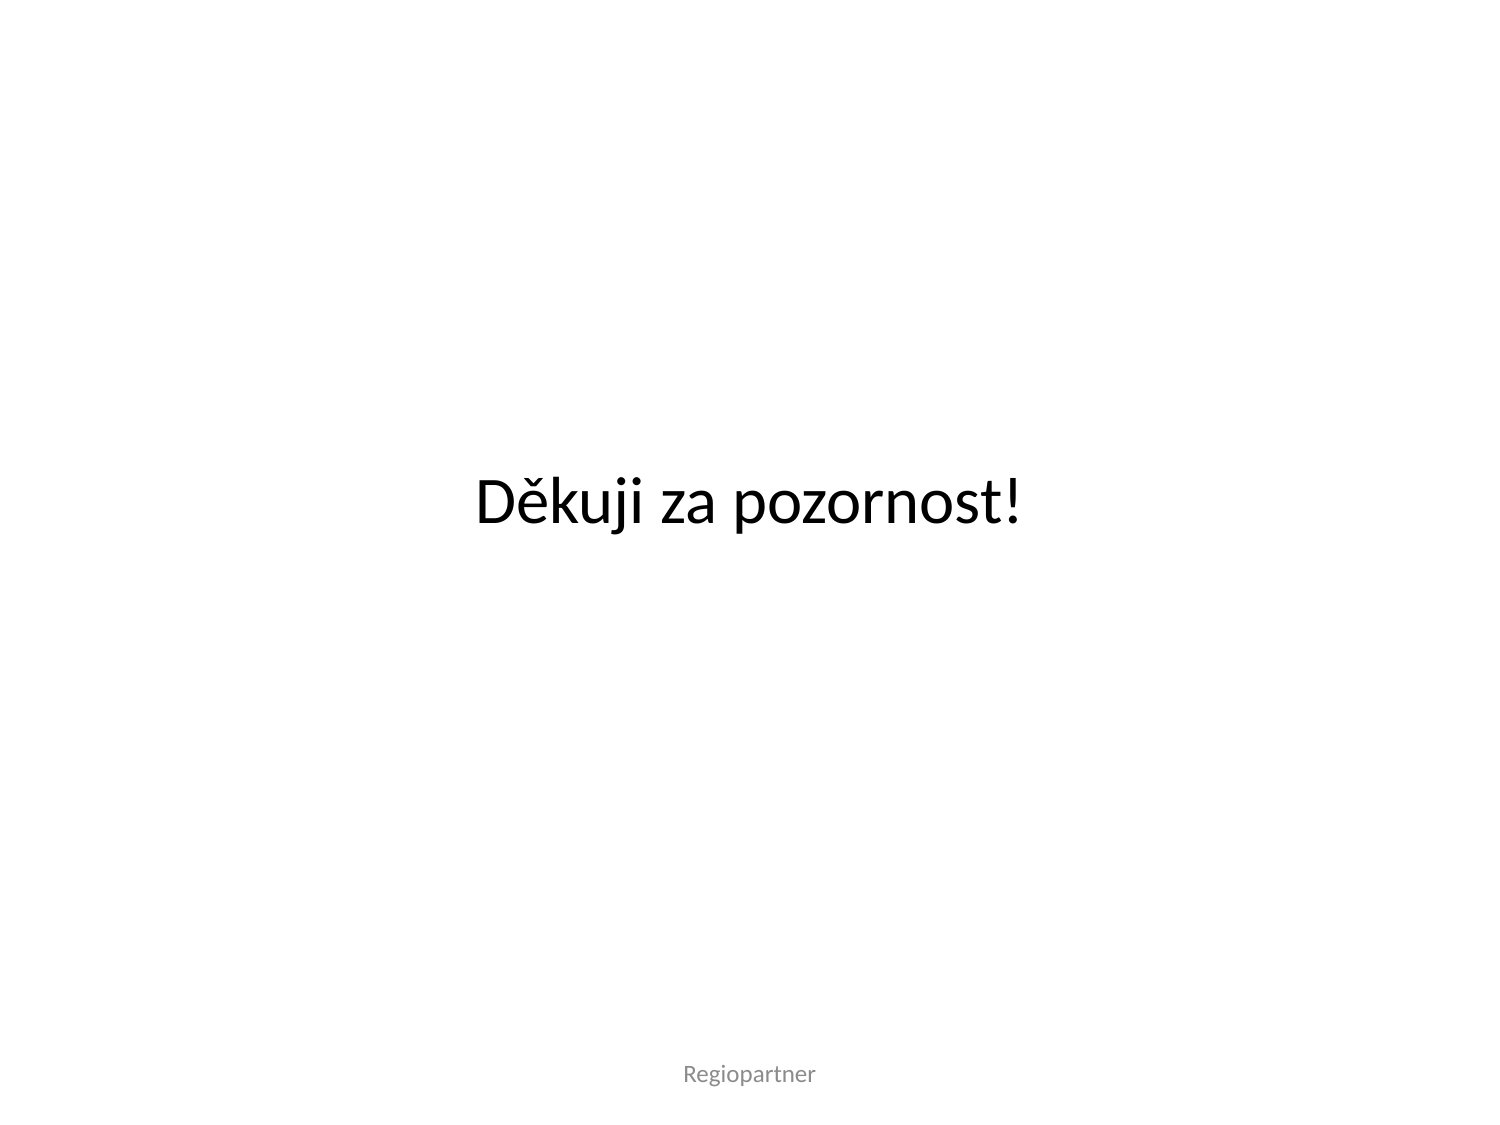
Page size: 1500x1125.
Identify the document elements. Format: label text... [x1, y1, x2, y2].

footer Regiopartner [512, 1042, 988, 1103]
list Děkuji za pozornost! [75, 262, 1425, 1005]
